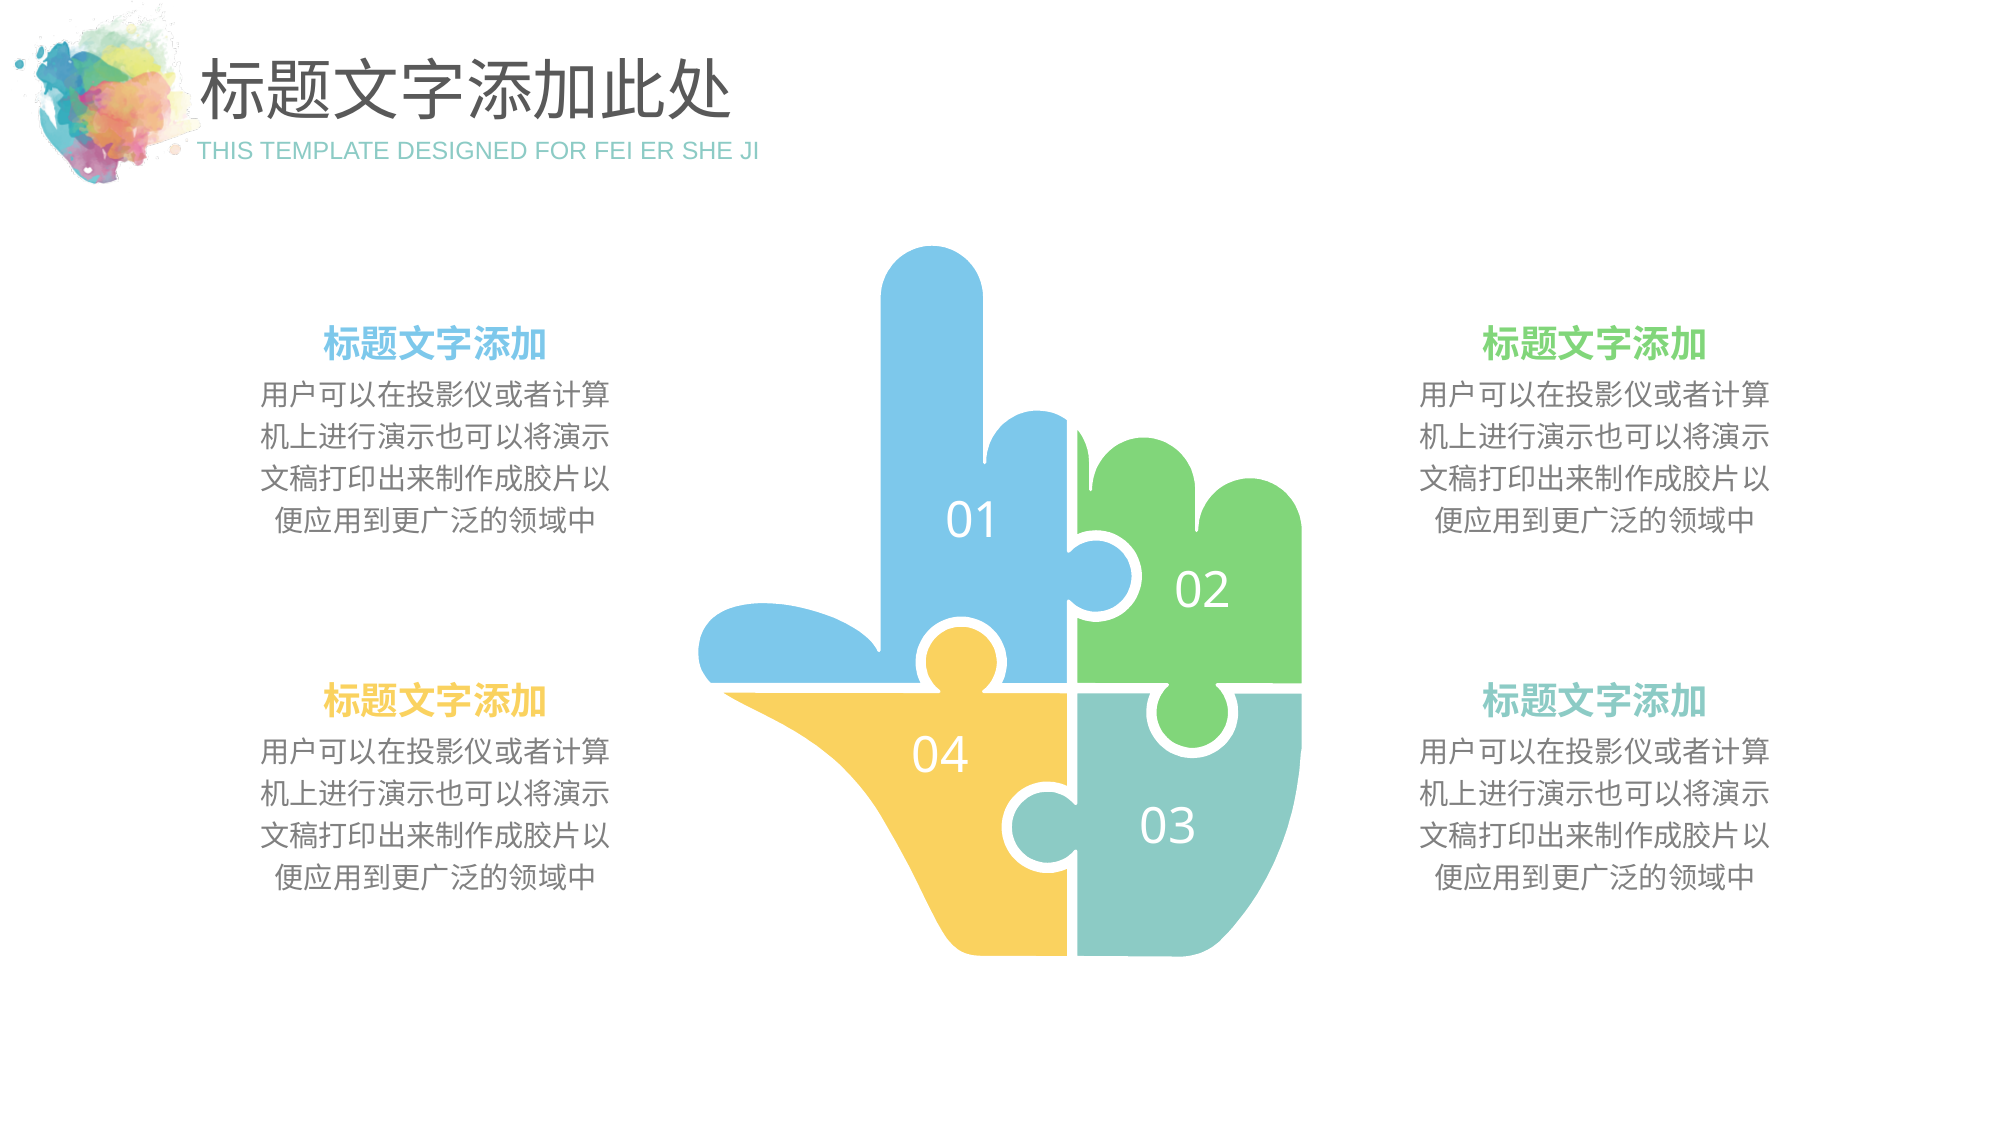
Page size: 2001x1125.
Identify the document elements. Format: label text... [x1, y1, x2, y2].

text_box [232, 303, 639, 547]
picture [0, 0, 215, 200]
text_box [232, 661, 639, 904]
text_box THIS TEMPLATE DESIGNED FOR FEI ER SHE JI [215, 126, 805, 172]
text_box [1392, 303, 1798, 547]
text_box 标题文字添加此处 [215, 40, 749, 126]
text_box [1392, 661, 1798, 904]
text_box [696, 244, 1304, 959]
